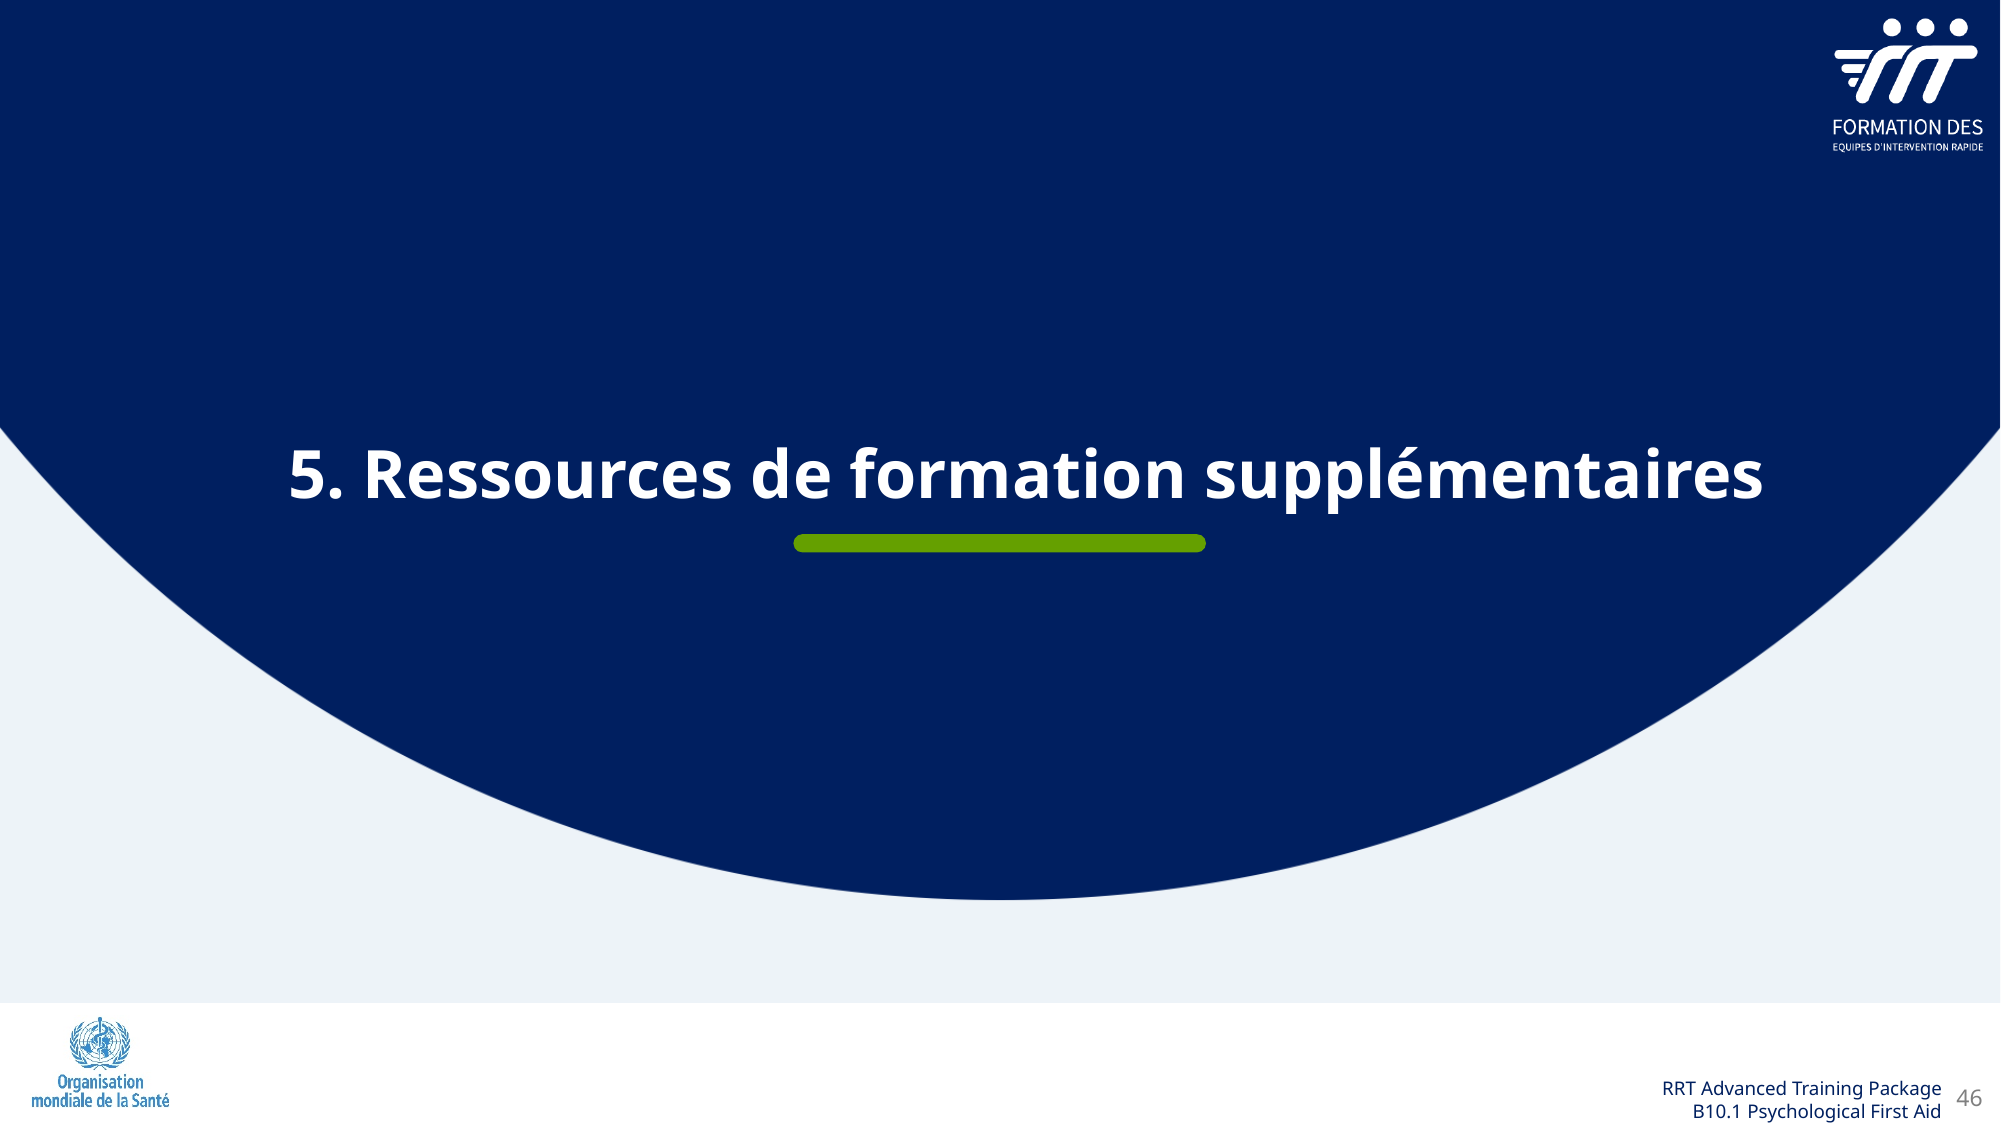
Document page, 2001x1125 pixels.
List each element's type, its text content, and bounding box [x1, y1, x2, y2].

text_box 5. Ressources de formation supplémentaires [96, 323, 1958, 631]
picture [30, 1015, 170, 1108]
picture [0, 0, 2001, 1003]
